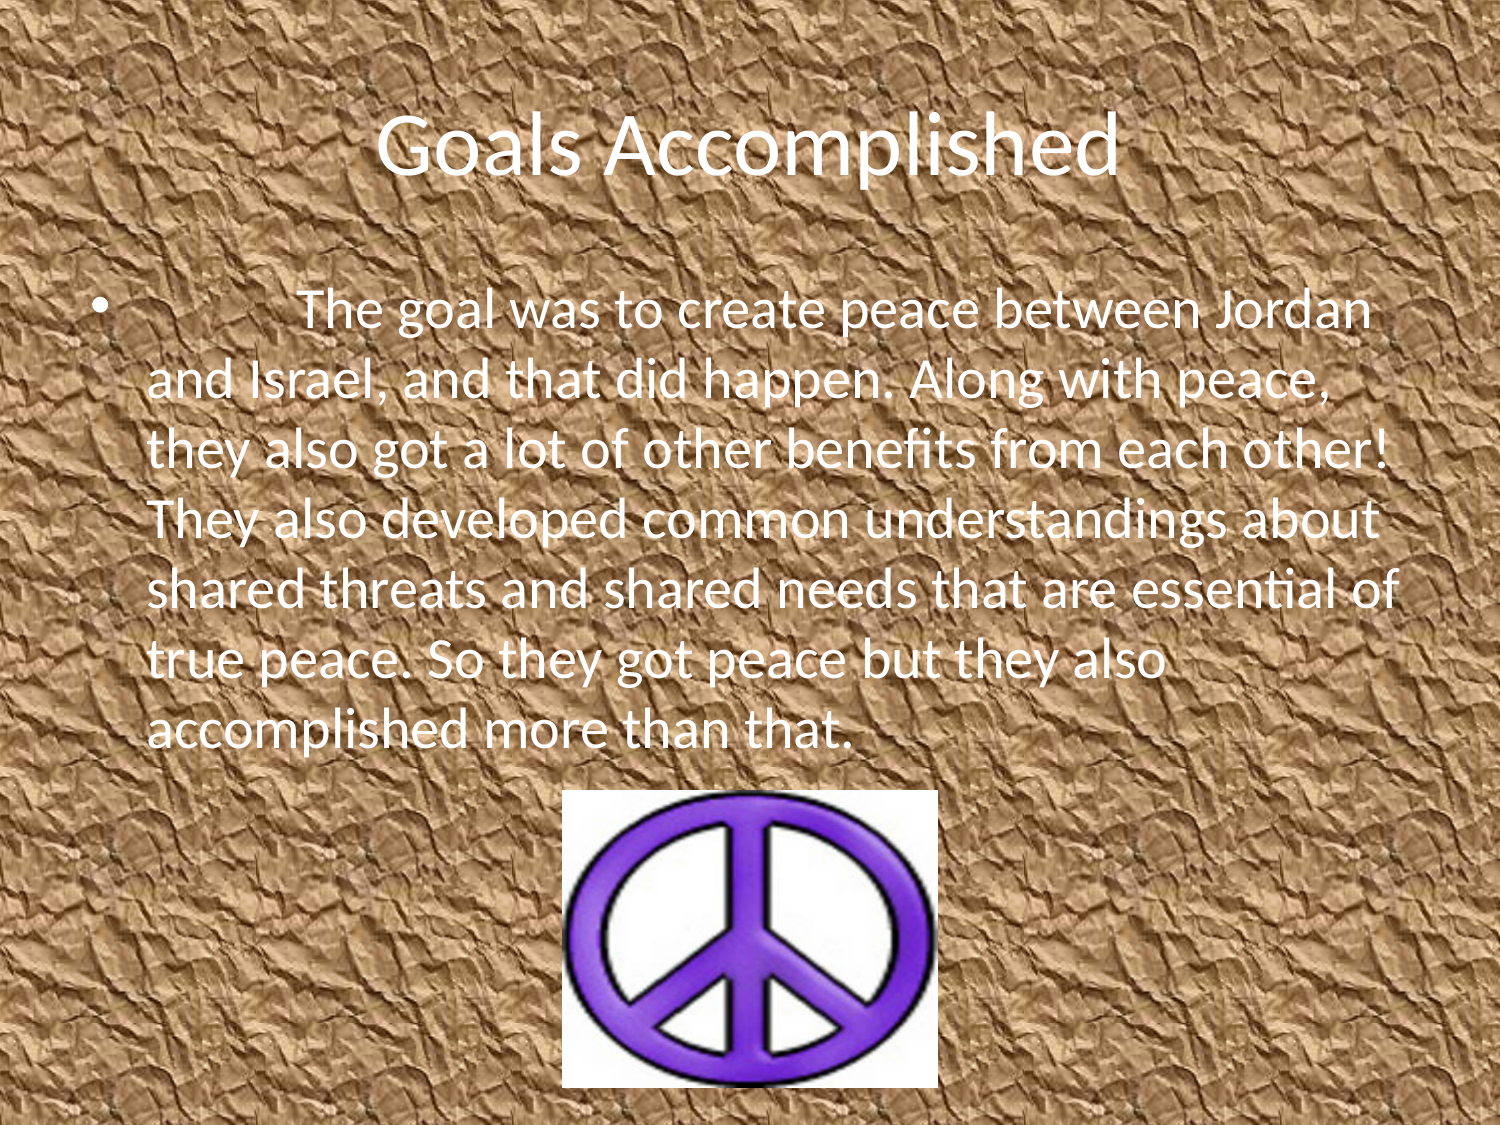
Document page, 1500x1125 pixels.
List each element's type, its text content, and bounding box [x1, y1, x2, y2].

title Goals Accomplished [75, 45, 1425, 233]
list The goal was to create peace between Jordan and Israel, and that did happen. Along with peace, they also got a lot of other benefits from each other! They also developed common understandings about shared threats and shared needs that are essential of true peace. So they got peace but they also accomplished more than that. [75, 262, 1425, 1005]
picture [0, 0, 1500, 1125]
